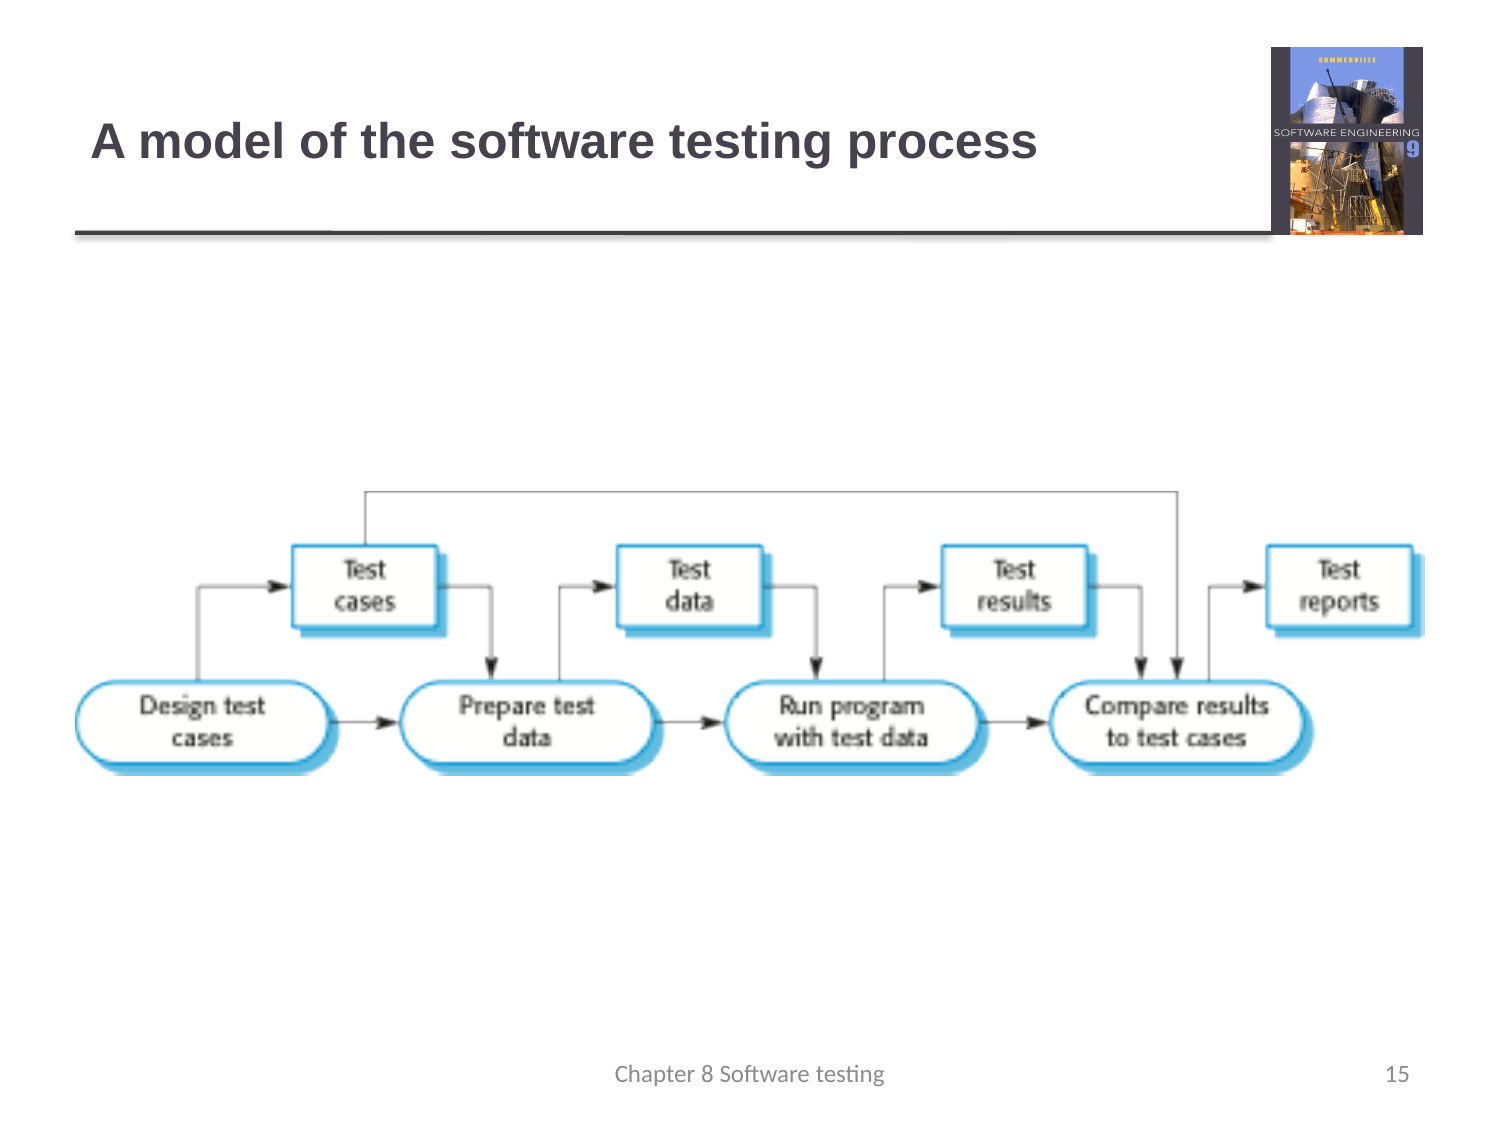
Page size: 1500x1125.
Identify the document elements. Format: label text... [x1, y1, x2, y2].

footer Chapter 8 Software testing [512, 1042, 988, 1103]
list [74, 262, 1426, 1006]
slide_number 15 [1074, 1042, 1425, 1103]
title A model of the software testing process [74, 44, 1272, 233]
picture [1272, 47, 1423, 235]
